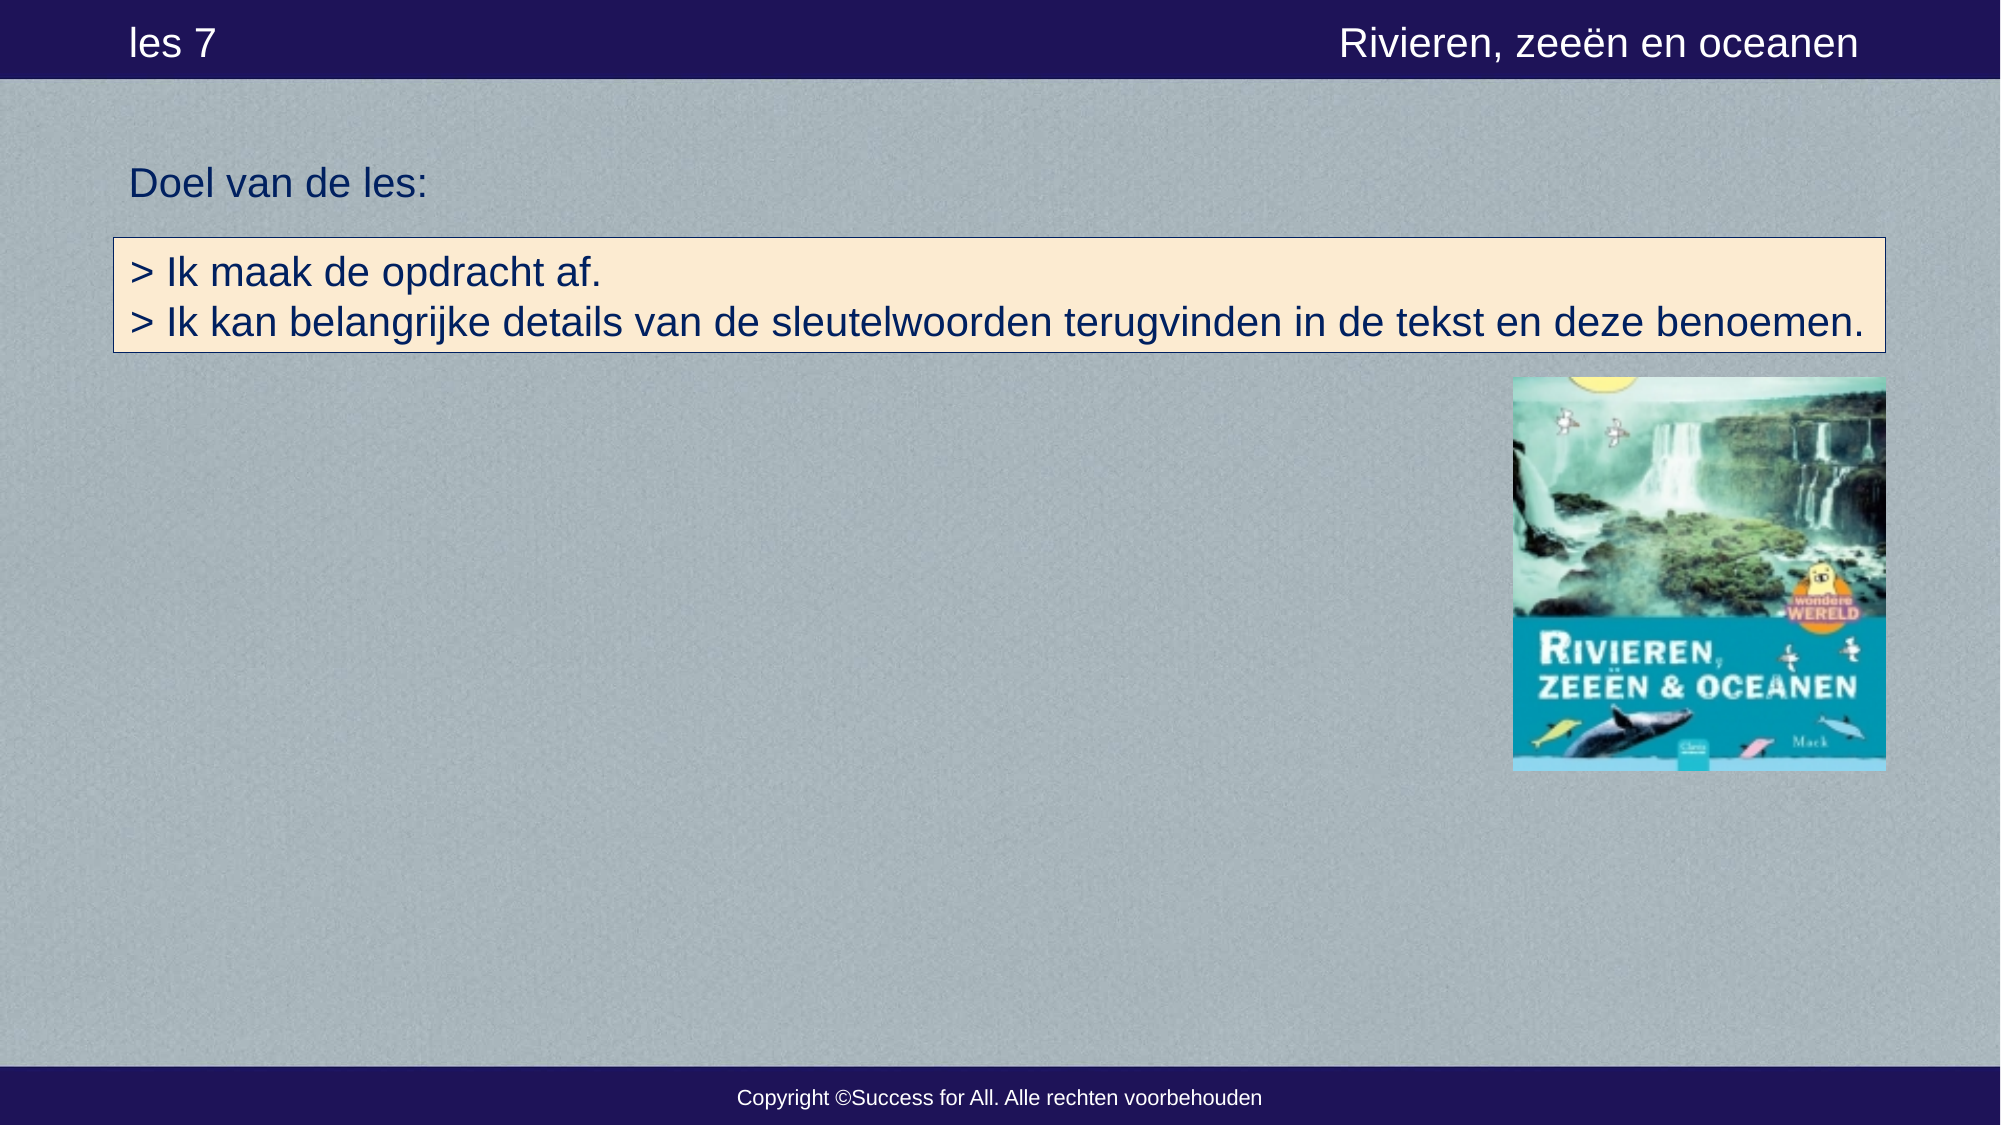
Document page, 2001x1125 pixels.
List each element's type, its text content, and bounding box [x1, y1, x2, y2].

text_box Rivieren, zeeën en oceanen [999, 8, 1886, 123]
text_box Doel van de les: [113, 148, 1635, 214]
text_box les 7 [114, 8, 354, 73]
picture [0, 0, 2001, 1125]
text_box Copyright ©Success for All. Alle rechten voorbehouden [0, 1076, 2000, 1125]
text_box > Ik maak de opdracht af. > Ik kan belangrijke details van de sleutelwoorden terugvinden in de tekst en deze benoemen. [113, 237, 1886, 353]
